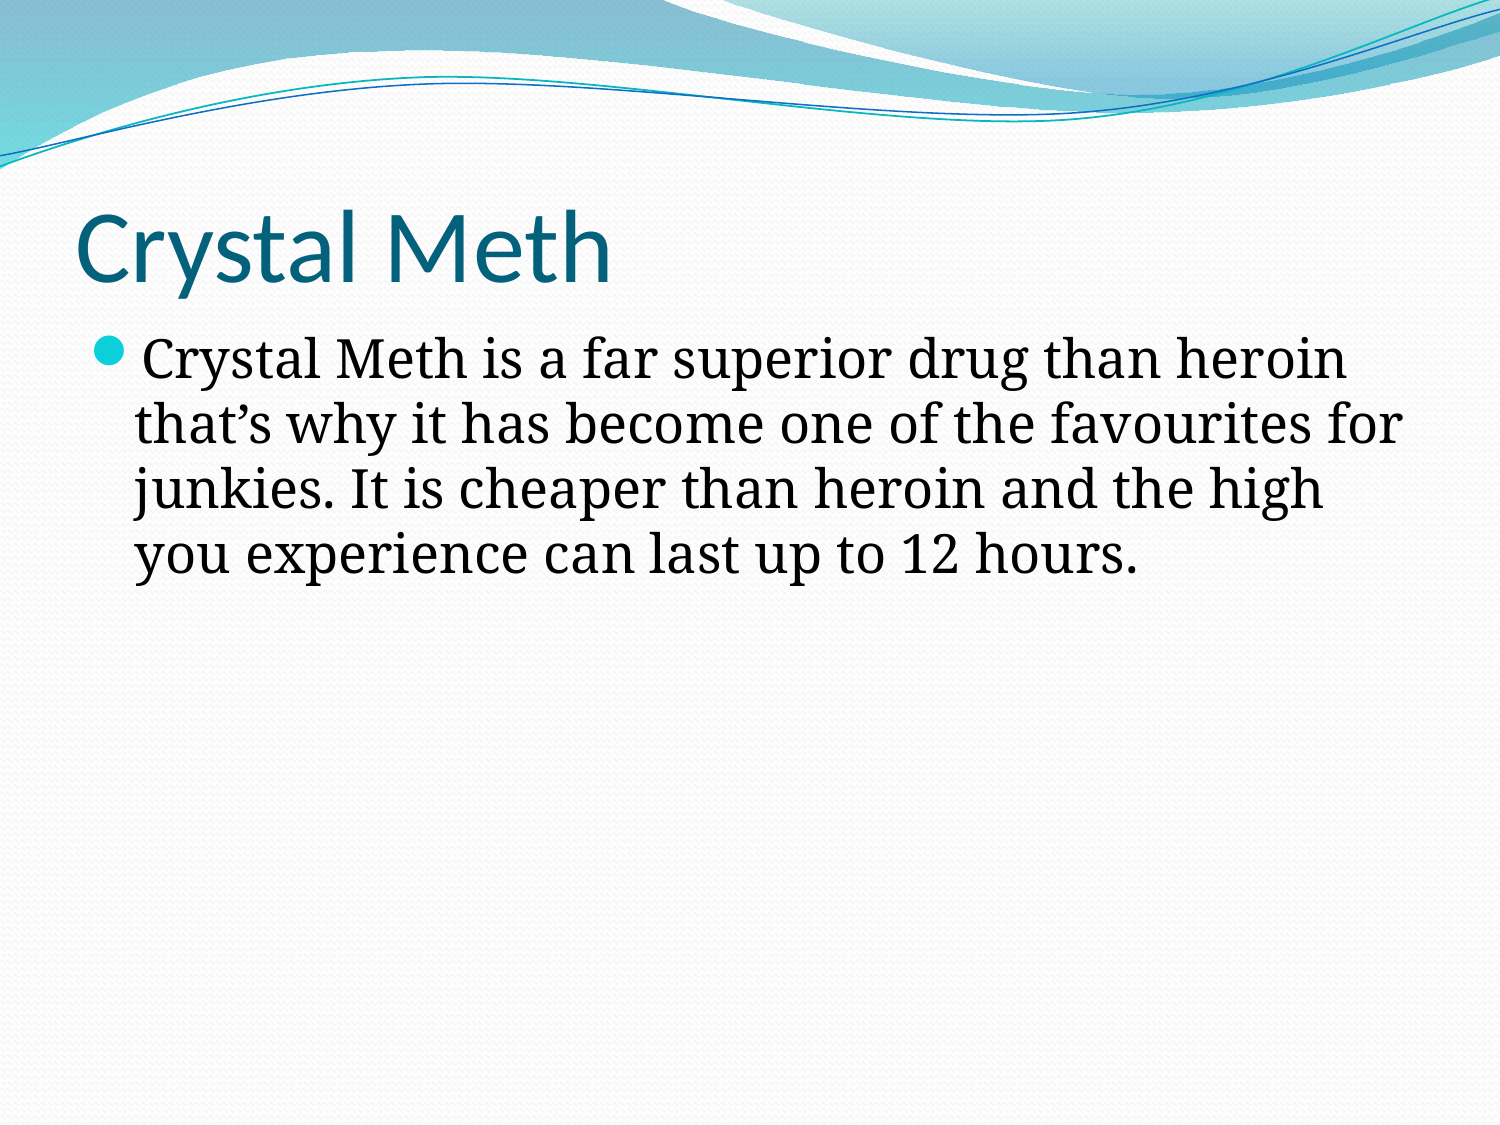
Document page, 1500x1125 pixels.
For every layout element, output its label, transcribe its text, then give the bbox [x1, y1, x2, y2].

title Crystal Meth [75, 115, 1425, 303]
list Crystal Meth is a far superior drug than heroin that’s why it has become one of the favourites for junkies. It is cheaper than heroin and the high you experience can last up to 12 hours. [75, 317, 1425, 1038]
